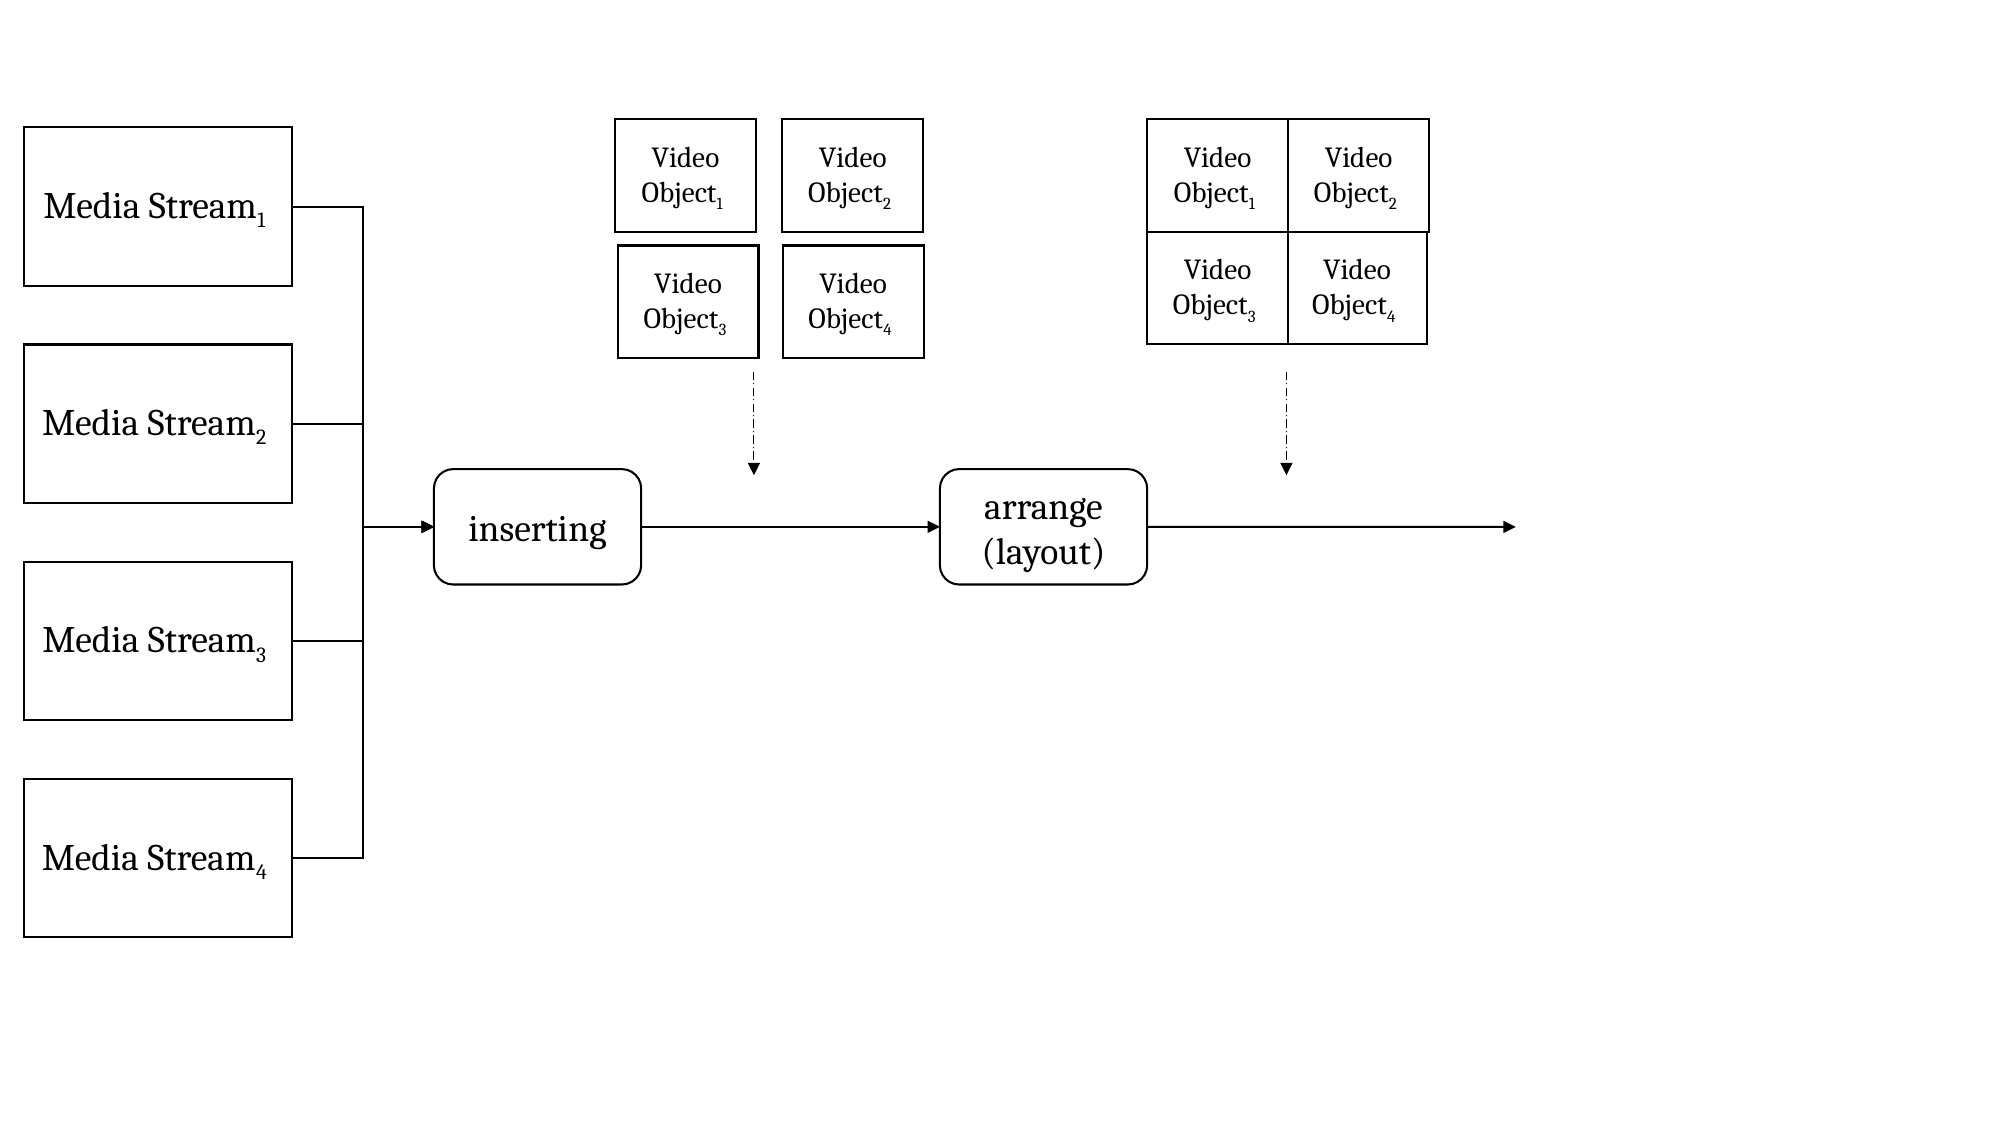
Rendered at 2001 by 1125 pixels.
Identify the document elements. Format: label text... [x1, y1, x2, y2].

text_box Media Stream3 [23, 561, 292, 721]
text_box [292, 206, 434, 423]
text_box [1147, 119, 1429, 345]
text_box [614, 119, 924, 359]
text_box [292, 526, 434, 858]
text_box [292, 423, 434, 526]
text_box inserting [434, 468, 643, 586]
text_box Media Stream4 [23, 778, 293, 938]
text_box arrange (layout) [938, 468, 1149, 586]
text_box Media Stream2 [23, 343, 292, 504]
text_box Media Stream1 [23, 126, 293, 287]
